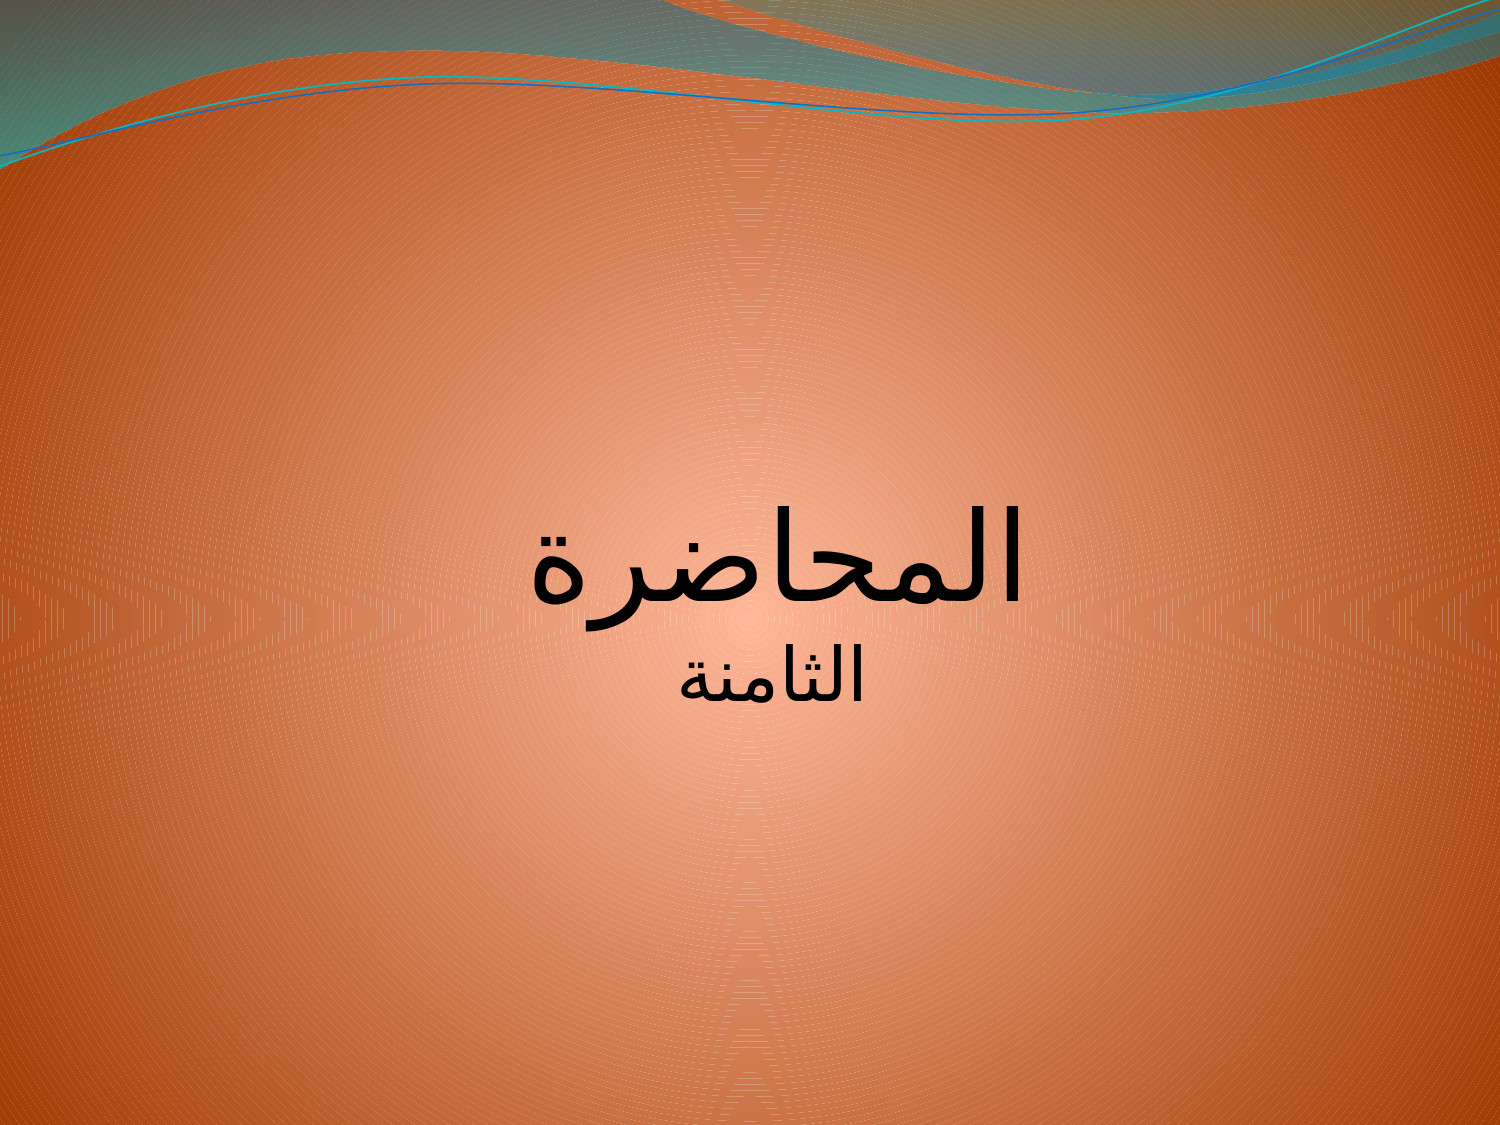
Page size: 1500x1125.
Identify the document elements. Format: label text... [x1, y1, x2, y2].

text_box المحاضرة الثامنة [499, 468, 1046, 724]
